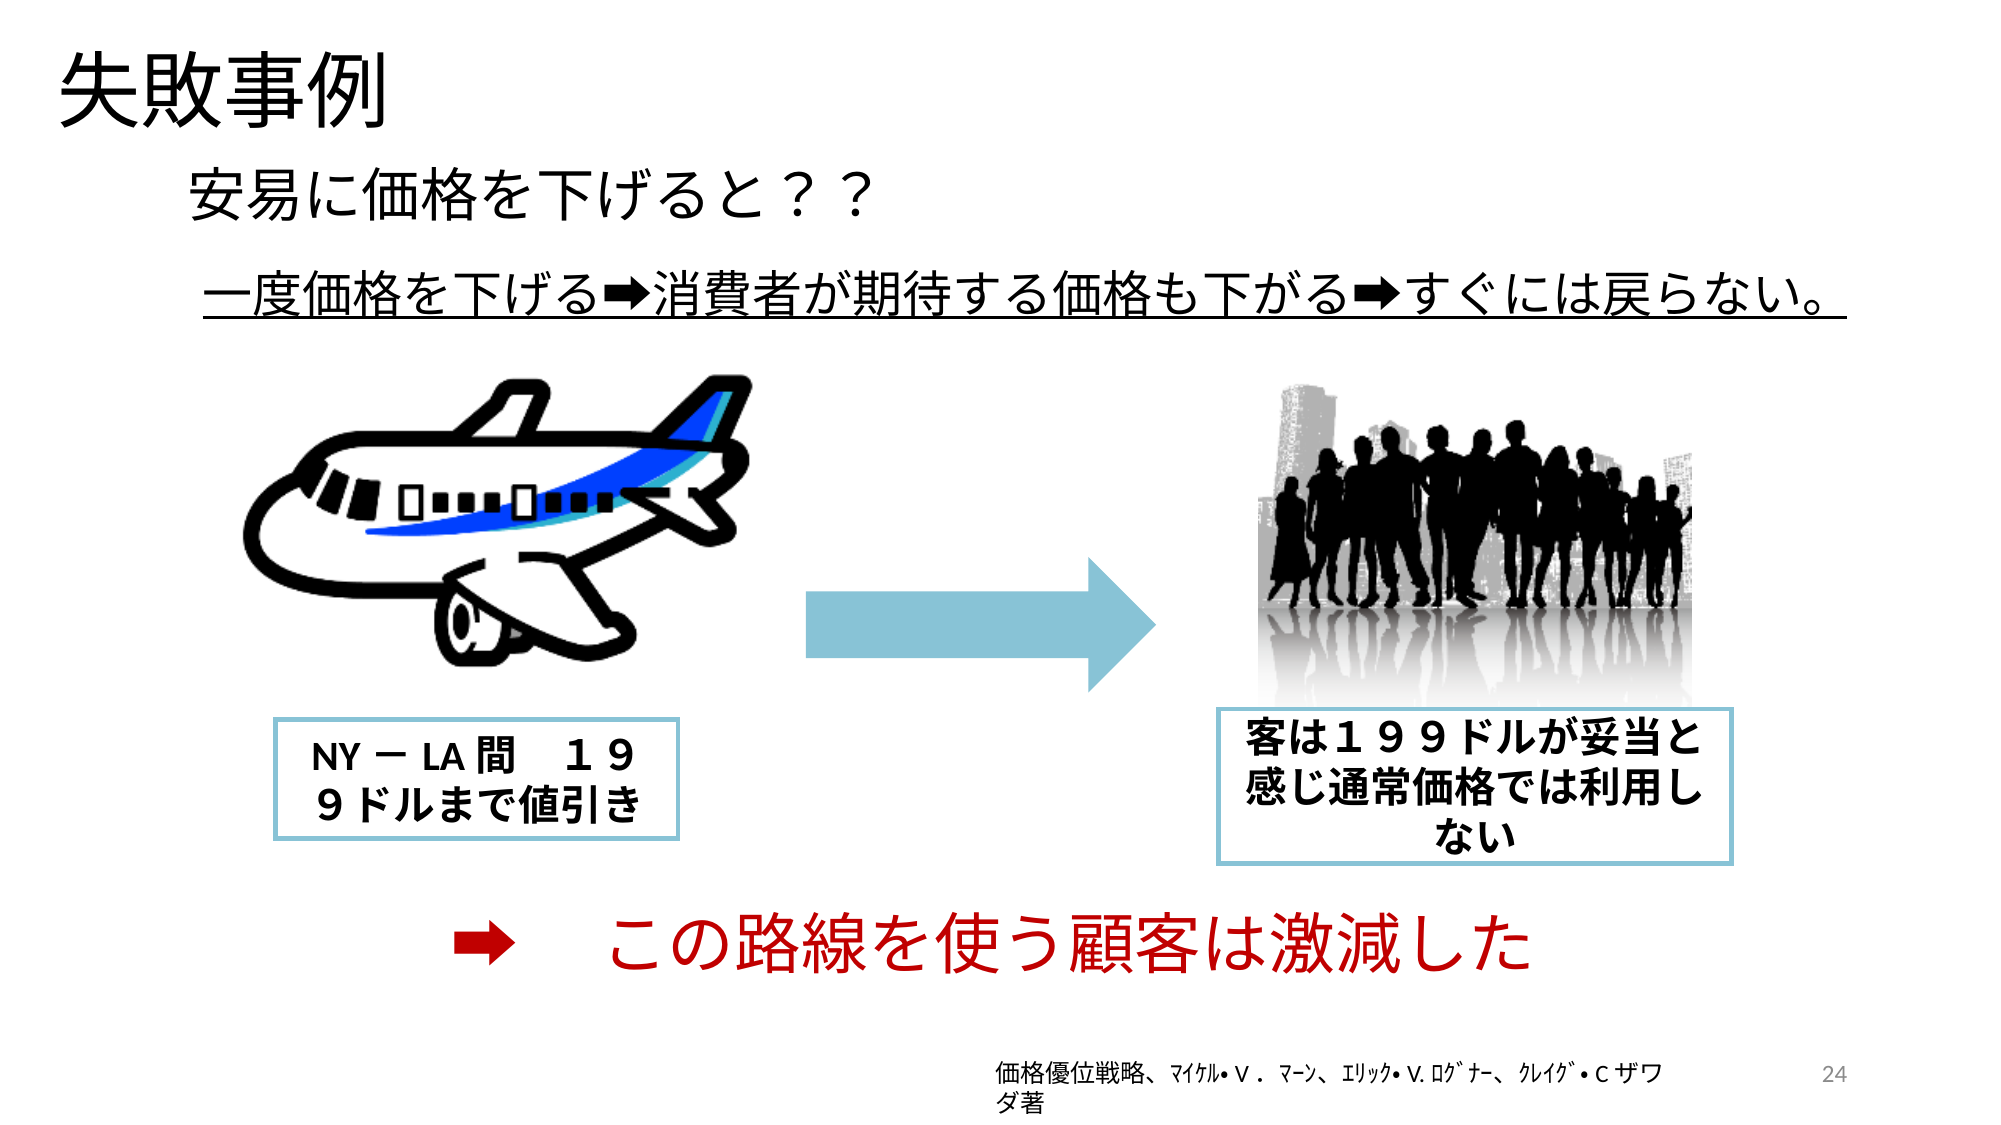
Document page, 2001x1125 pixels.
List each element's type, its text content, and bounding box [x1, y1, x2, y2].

picture [1258, 364, 1692, 734]
text_box 失敗事例 [42, 31, 406, 146]
text_box 客は１９９ドルが妥当と感じ通常価格では利用しない [1217, 708, 1733, 864]
slide_number 24 [1412, 1042, 1863, 1103]
text_box NY－LA間 １９９ドルまで値引き [275, 719, 679, 839]
text_box ➡ この路線を使う顧客は激減した [436, 894, 1564, 989]
text_box 価格優位戦略、ﾏｲｹﾙ・V．ﾏｰﾝ、ｴﾘｯｸ・V.ﾛｸﾞﾅｰ、ｸﾚｲｸﾞ・Cザワダ著 [980, 1049, 1700, 1125]
picture [223, 326, 773, 717]
title 安易に価格を下げると？？ [172, 88, 1374, 254]
text_box [807, 560, 1155, 690]
list 一度価格を下げる➡消費者が期待する価格も下がる➡すぐには戻らない。 [137, 254, 1863, 843]
